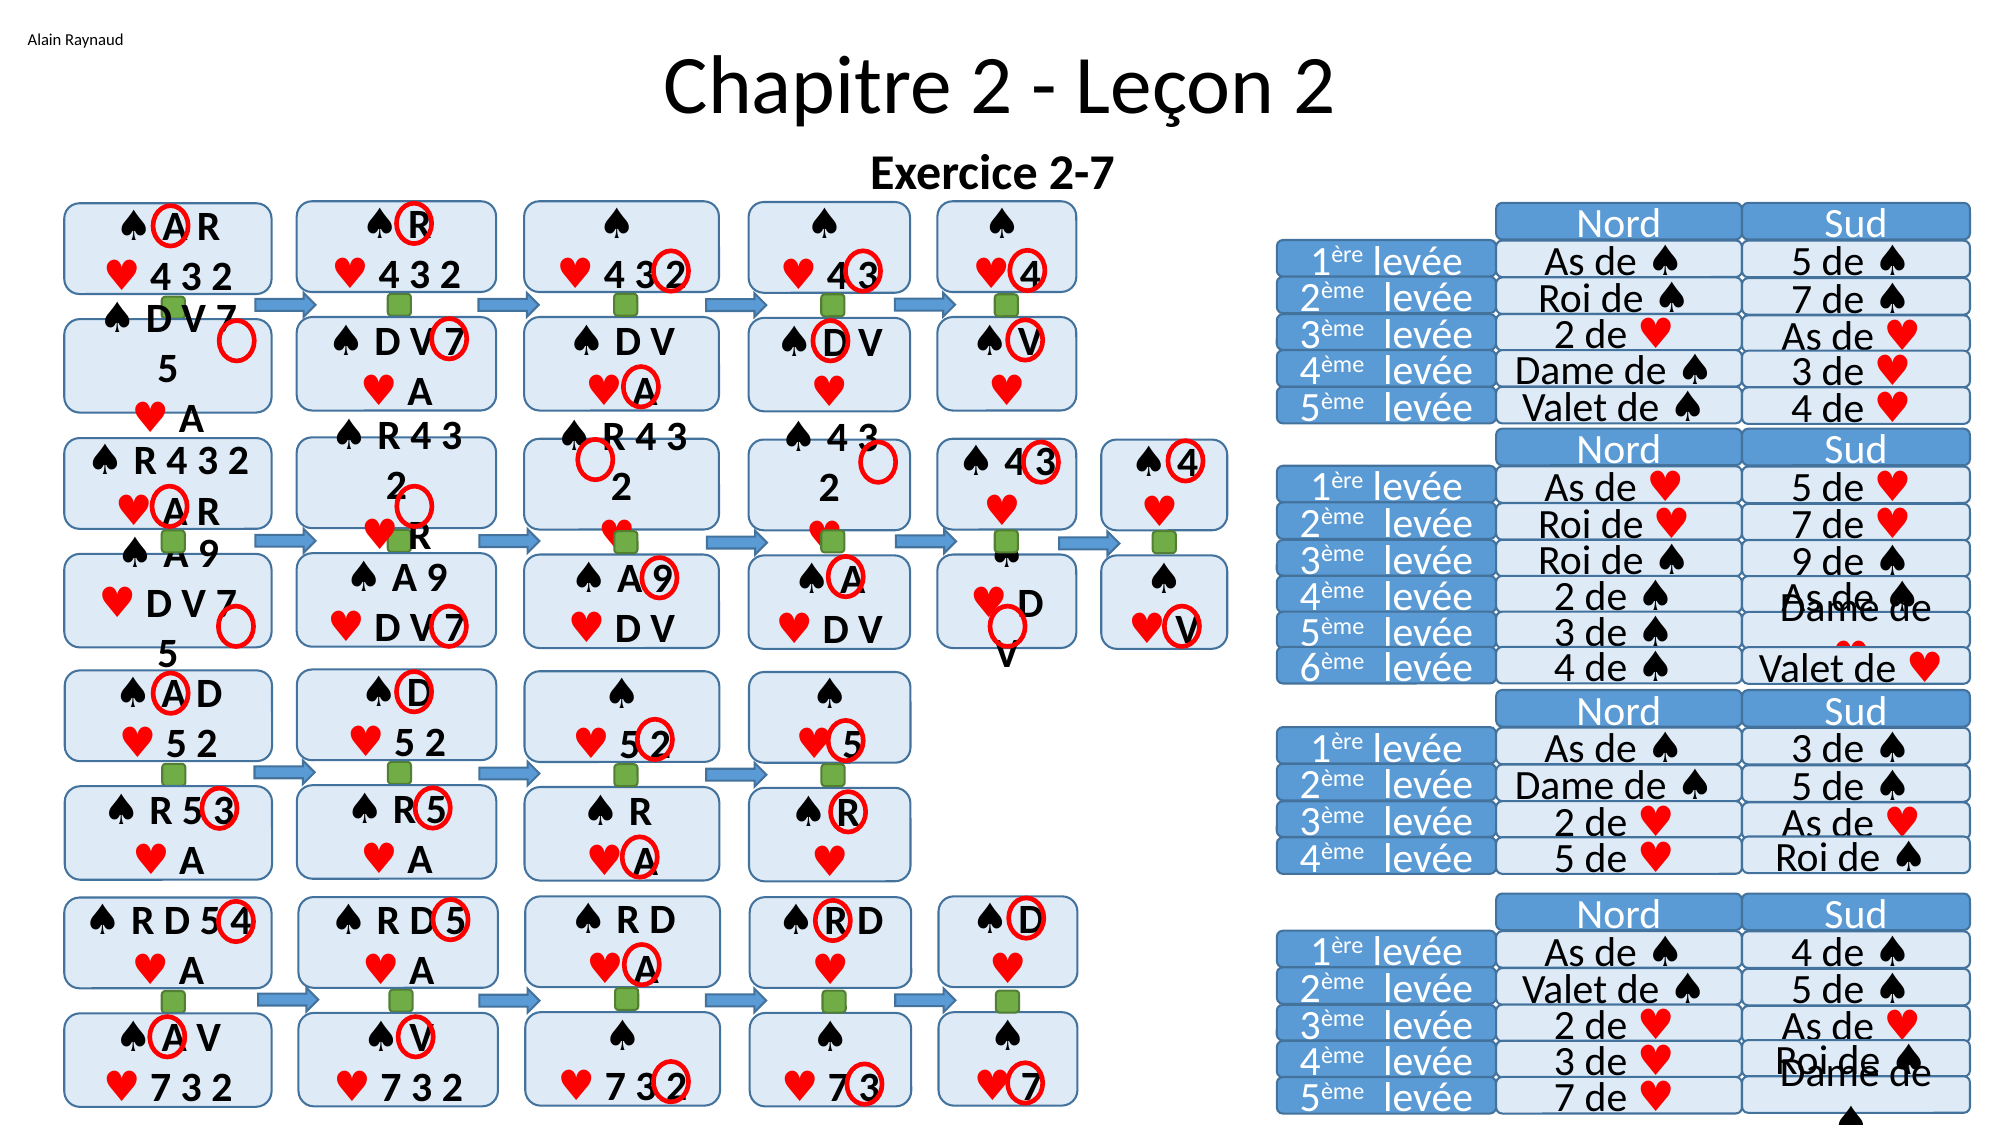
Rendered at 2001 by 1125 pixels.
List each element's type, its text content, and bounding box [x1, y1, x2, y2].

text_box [296, 437, 497, 647]
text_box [296, 201, 497, 411]
text_box 1ère levée [1275, 929, 1496, 967]
text_box [719, 298, 748, 313]
text_box [497, 297, 524, 312]
text_box [720, 767, 748, 782]
text_box [911, 297, 937, 312]
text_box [524, 671, 720, 881]
text_box 3ème levée [1275, 1003, 1496, 1041]
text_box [938, 896, 1078, 1106]
text_box 5 de ♠ [1740, 239, 1972, 277]
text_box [64, 437, 272, 648]
text_box 5 de ♥ [1495, 836, 1742, 875]
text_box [937, 201, 1077, 411]
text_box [748, 201, 911, 412]
text_box 2ème levée [1275, 275, 1496, 314]
text_box As de ♠ [1495, 930, 1742, 968]
text_box Roi de ♥ [1495, 502, 1742, 540]
text_box Nord [1495, 201, 1742, 240]
text_box [911, 534, 937, 549]
text_box Sud [1740, 201, 1972, 240]
text_box Dame de ♠ [1495, 349, 1742, 387]
text_box 7 de ♥ [1740, 502, 1972, 540]
text_box 2 de ♥ [1495, 800, 1742, 837]
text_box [524, 438, 719, 649]
text_box [273, 765, 296, 780]
text_box [498, 993, 525, 1008]
text_box 3 de ♥ [1740, 349, 1972, 387]
text_box [497, 766, 524, 781]
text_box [937, 438, 1077, 649]
text_box 5 de ♠ [1740, 967, 1972, 1005]
text_box 2ème levée [1275, 501, 1496, 539]
text_box Dame de ♠ [1740, 1075, 1972, 1114]
text_box 5 de ♥ [1740, 465, 1972, 503]
text_box As de ♥ [1495, 465, 1742, 503]
text_box Sud [1740, 892, 1972, 931]
text_box [721, 993, 749, 1008]
text_box 4 de ♠ [1495, 645, 1742, 685]
title Chapitre 2 - Leçon 2 [249, 38, 1750, 139]
text_box As de ♥ [1740, 1004, 1972, 1041]
text_box [497, 534, 524, 549]
text_box Roi de ♠ [1740, 1039, 1972, 1076]
subtitle Exercice 2-7 [37, 139, 1948, 1088]
text_box [272, 533, 296, 548]
text_box 7 de ♥ [1495, 1075, 1742, 1115]
text_box 4 de ♠ [1740, 930, 1972, 968]
text_box Alain Raynaud [12, 21, 147, 57]
text_box Roi de ♠ [1495, 538, 1742, 576]
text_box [748, 671, 911, 882]
text_box 1ère levée [1275, 726, 1496, 764]
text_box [296, 669, 497, 879]
text_box Sud [1740, 427, 1972, 466]
text_box 3ème levée [1275, 800, 1496, 837]
text_box Dame de ♠ [1495, 763, 1742, 801]
text_box 2 de ♠ [1495, 574, 1742, 612]
text_box 1ère levée [1275, 464, 1496, 502]
text_box 3 de ♠ [1495, 610, 1742, 647]
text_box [64, 897, 272, 1107]
text_box As de ♠ [1740, 575, 1972, 612]
text_box Nord [1495, 427, 1742, 466]
text_box 4ème levée [1275, 836, 1496, 875]
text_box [525, 896, 721, 1106]
text_box Valet de ♠ [1495, 967, 1742, 1005]
text_box As de ♠ [1495, 239, 1742, 277]
text_box 4ème levée [1275, 349, 1496, 387]
text_box 1ère levée [1275, 238, 1496, 277]
text_box 9 de ♠ [1740, 538, 1972, 576]
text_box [1101, 439, 1228, 649]
text_box 2 de ♥ [1495, 312, 1742, 350]
text_box 3 de ♠ [1740, 726, 1972, 765]
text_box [749, 897, 912, 1107]
text_box 6ème levée [1275, 645, 1496, 685]
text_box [64, 670, 273, 880]
text_box As de ♥ [1740, 314, 1972, 351]
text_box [524, 201, 719, 411]
text_box 3 de ♥ [1495, 1039, 1742, 1077]
text_box 5ème levée [1275, 1075, 1496, 1115]
text_box 4ème levée [1275, 574, 1496, 612]
text_box Sud [1740, 688, 1972, 727]
text_box 4 de ♥ [1740, 386, 1972, 425]
text_box Roi de ♠ [1495, 276, 1742, 314]
text_box 5 de ♠ [1740, 764, 1972, 802]
text_box 2ème levée [1275, 966, 1496, 1004]
text_box 2 de ♥ [1495, 1003, 1742, 1041]
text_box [748, 439, 911, 649]
text_box [272, 992, 298, 1007]
text_box [719, 535, 748, 550]
text_box Dame de ♥ [1740, 610, 1972, 648]
text_box 4ème levée [1275, 1039, 1496, 1077]
text_box 2ème levée [1275, 762, 1496, 801]
text_box As de ♠ [1495, 726, 1742, 764]
text_box Valet de ♥ [1740, 646, 1972, 685]
text_box Nord [1495, 892, 1742, 930]
text_box 5ème levée [1275, 385, 1496, 425]
text_box Roi de ♠ [1740, 835, 1972, 875]
text_box 5ème levée [1275, 610, 1496, 648]
text_box Nord [1495, 688, 1742, 727]
text_box [912, 993, 938, 1008]
text_box [272, 297, 296, 312]
text_box Valet de ♠ [1495, 385, 1742, 425]
text_box [1077, 536, 1101, 551]
text_box As de ♥ [1740, 801, 1972, 837]
text_box 7 de ♠ [1740, 277, 1972, 315]
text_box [298, 896, 498, 1107]
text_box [64, 203, 272, 413]
text_box 3ème levée [1275, 313, 1496, 350]
text_box 3ème levée [1275, 538, 1496, 576]
